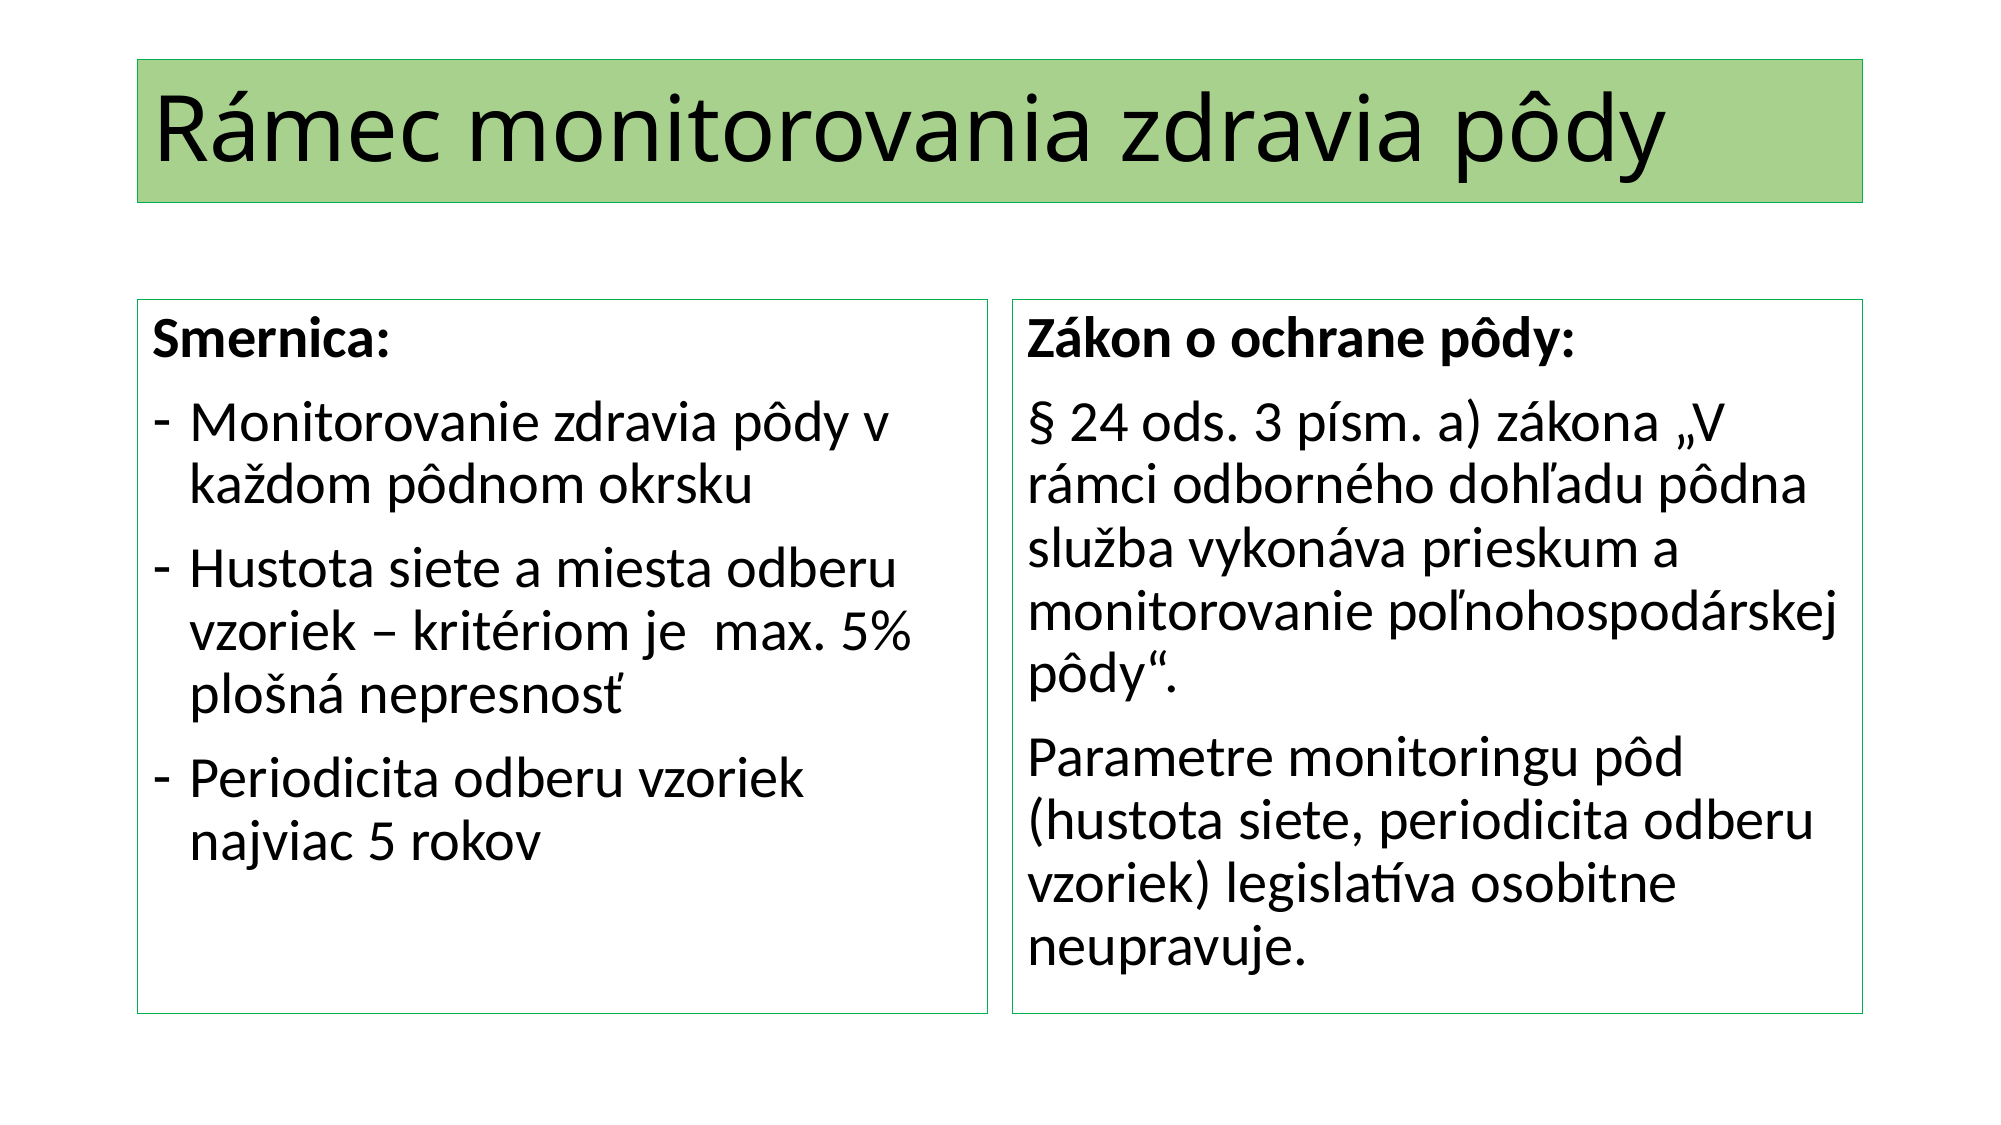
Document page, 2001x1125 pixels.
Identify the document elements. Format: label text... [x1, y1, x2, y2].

title Rámec monitorovania zdravia pôdy [137, 59, 1863, 203]
list Zákon o ochrane pôdy: § 24 ods. 3 písm. a) zákona „V rámci odborného dohľadu pôdna služba vykonáva prieskum a monitorovanie poľnohospodárskej pôdy“. Parametre monitoringu pôd (hustota siete, periodicita odberu vzoriek) legislatíva osobitne neupravuje. [1012, 299, 1863, 1014]
list Smernica: Monitorovanie zdravia pôdy v každom pôdnom okrsku Hustota siete a miesta odberu vzoriek – kritériom je max. 5% plošná nepresnosť Periodicita odberu vzoriek najviac 5 rokov [137, 299, 988, 1014]
